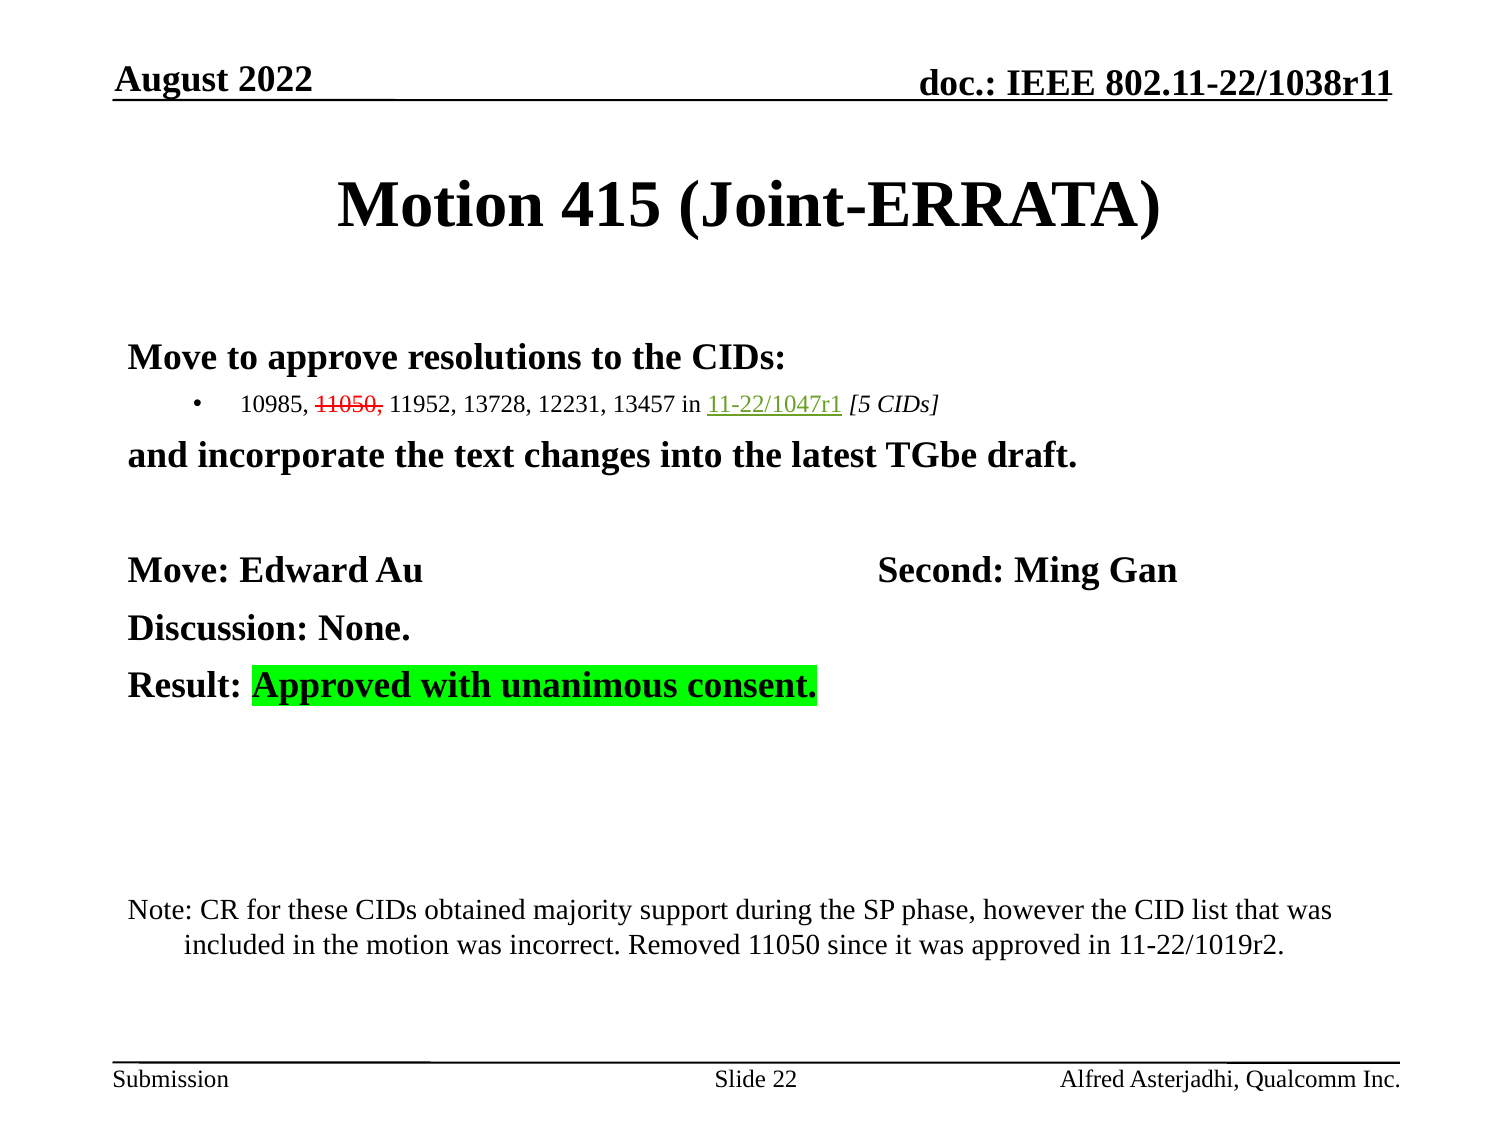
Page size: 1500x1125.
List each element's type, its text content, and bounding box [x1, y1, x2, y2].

list Move to approve resolutions to the CIDs: 10985, 11050, 11952, 13728, 12231, 13457 in 11-22/1047r1 [5 CIDs] and incorporate the text changes into the latest TGbe draft. Move: Edward Au Second: Ming Gan Discussion: None. Result: Approved with unanimous consent. Note: CR for these CIDs obtained majority support during the SP phase, however the CID list that was included in the motion was incorrect. Removed 11050 since it was approved in 11-22/1019r2. [112, 324, 1388, 1063]
slide_number Slide 22 [712, 1061, 800, 1123]
title Motion 415 (Joint-ERRATA) [112, 112, 1388, 288]
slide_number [114, 54, 423, 100]
footer Alfred Asterjadhi, Qualcomm Inc. [878, 1061, 1402, 1093]
